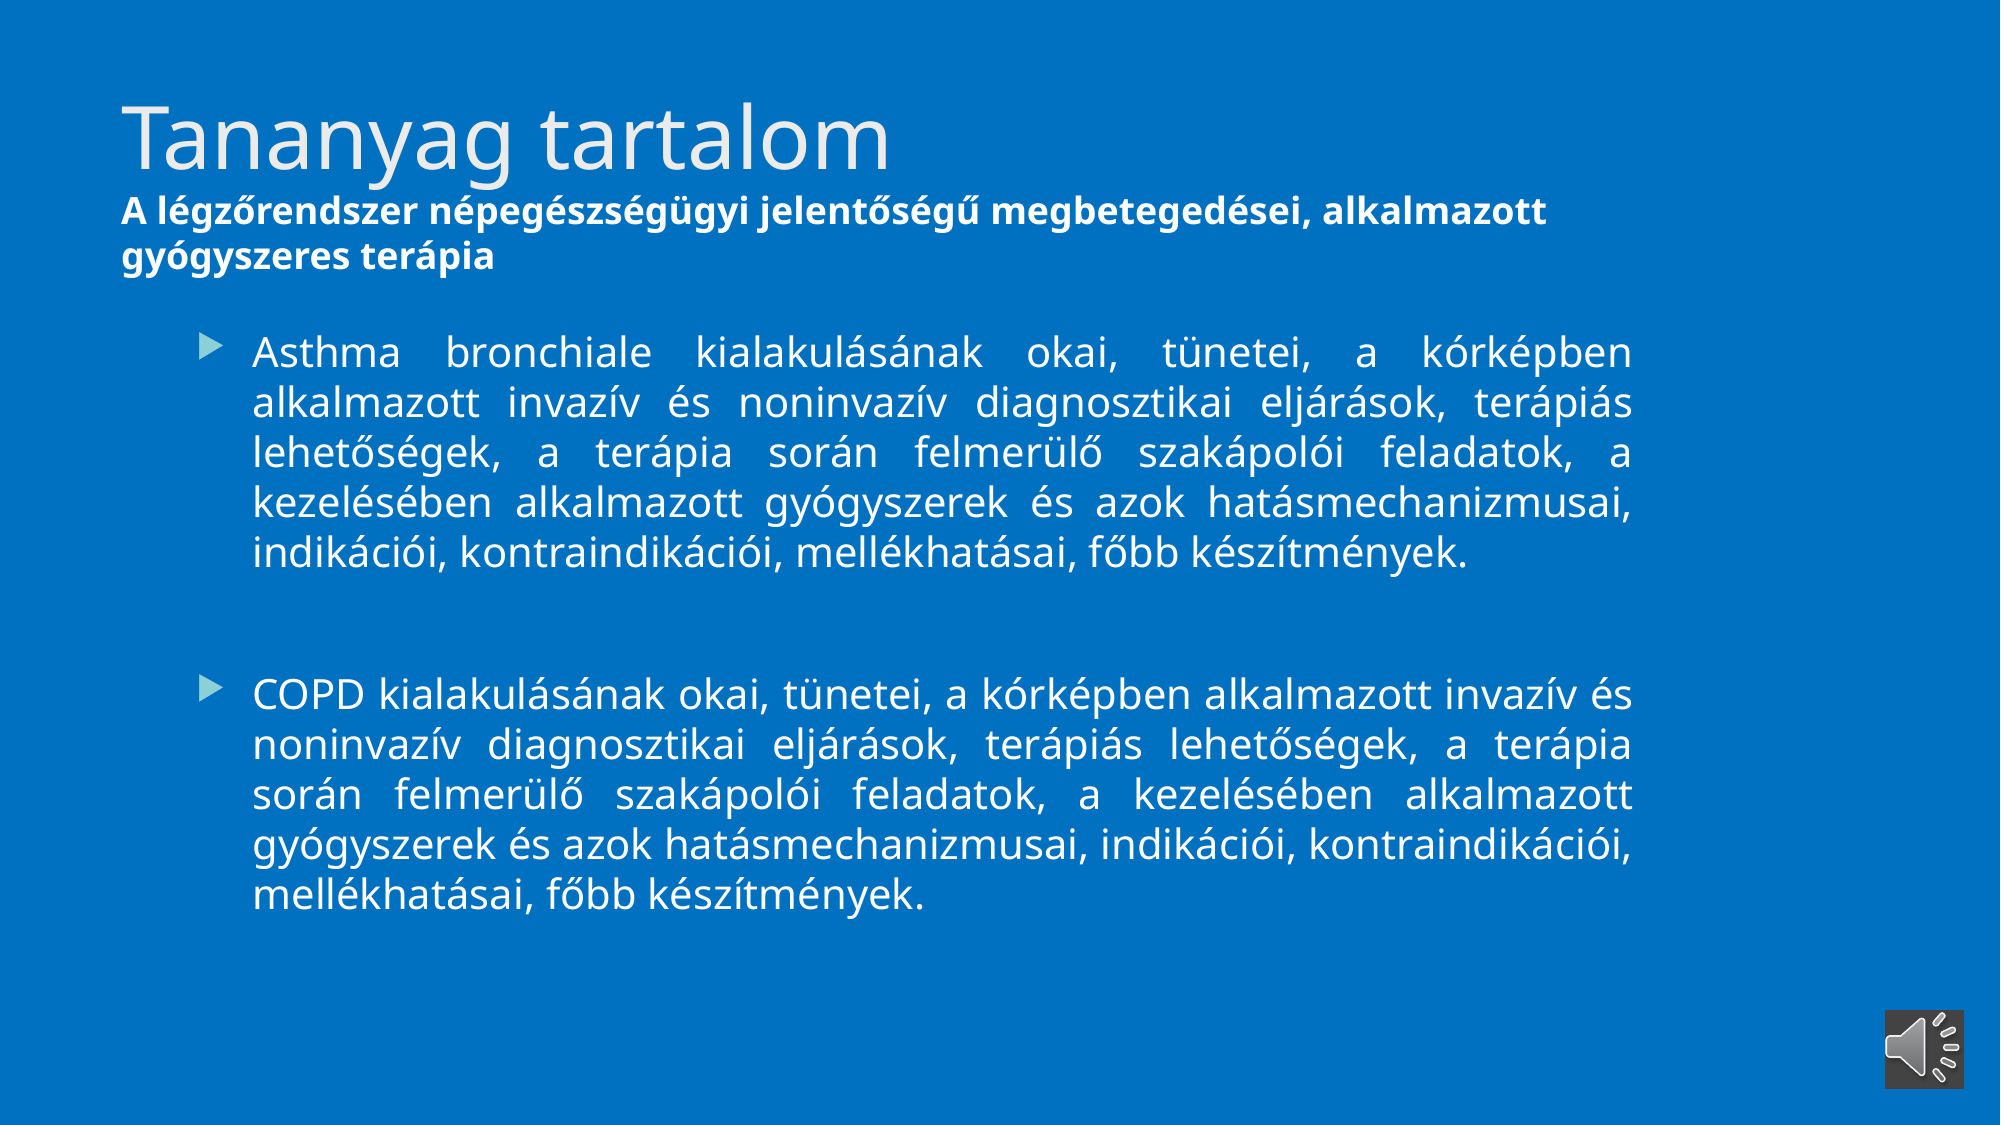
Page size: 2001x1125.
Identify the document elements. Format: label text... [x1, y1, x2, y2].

title Tananyag tartalom A légzőrendszer népegészségügyi jelentőségű megbetegedései, alkalmazott gyógyszeres terápia [106, 74, 1649, 304]
list Asthma bronchiale kialakulásának okai, tünetei, a kórképben alkalmazott invazív és noninvazív diagnosztikai eljárások, terápiás lehetőségek, a terápia során felmerülő szakápolói feladatok, a kezelésében alkalmazott gyógyszerek és azok hatásmechanizmusai, indikációi, kontraindikációi, mellékhatásai, főbb készítmények. COPD kialakulásának okai, tünetei, a kórképben alkalmazott invazív és noninvazív diagnosztikai eljárások, terápiás lehetőségek, a terápia során felmerülő szakápolói feladatok, a kezelésében alkalmazott gyógyszerek és azok hatásmechanizmusai, indikációi, kontraindikációi, mellékhatásai, főbb készítmények. [181, 318, 1649, 1007]
picture [1884, 1009, 1965, 1090]
